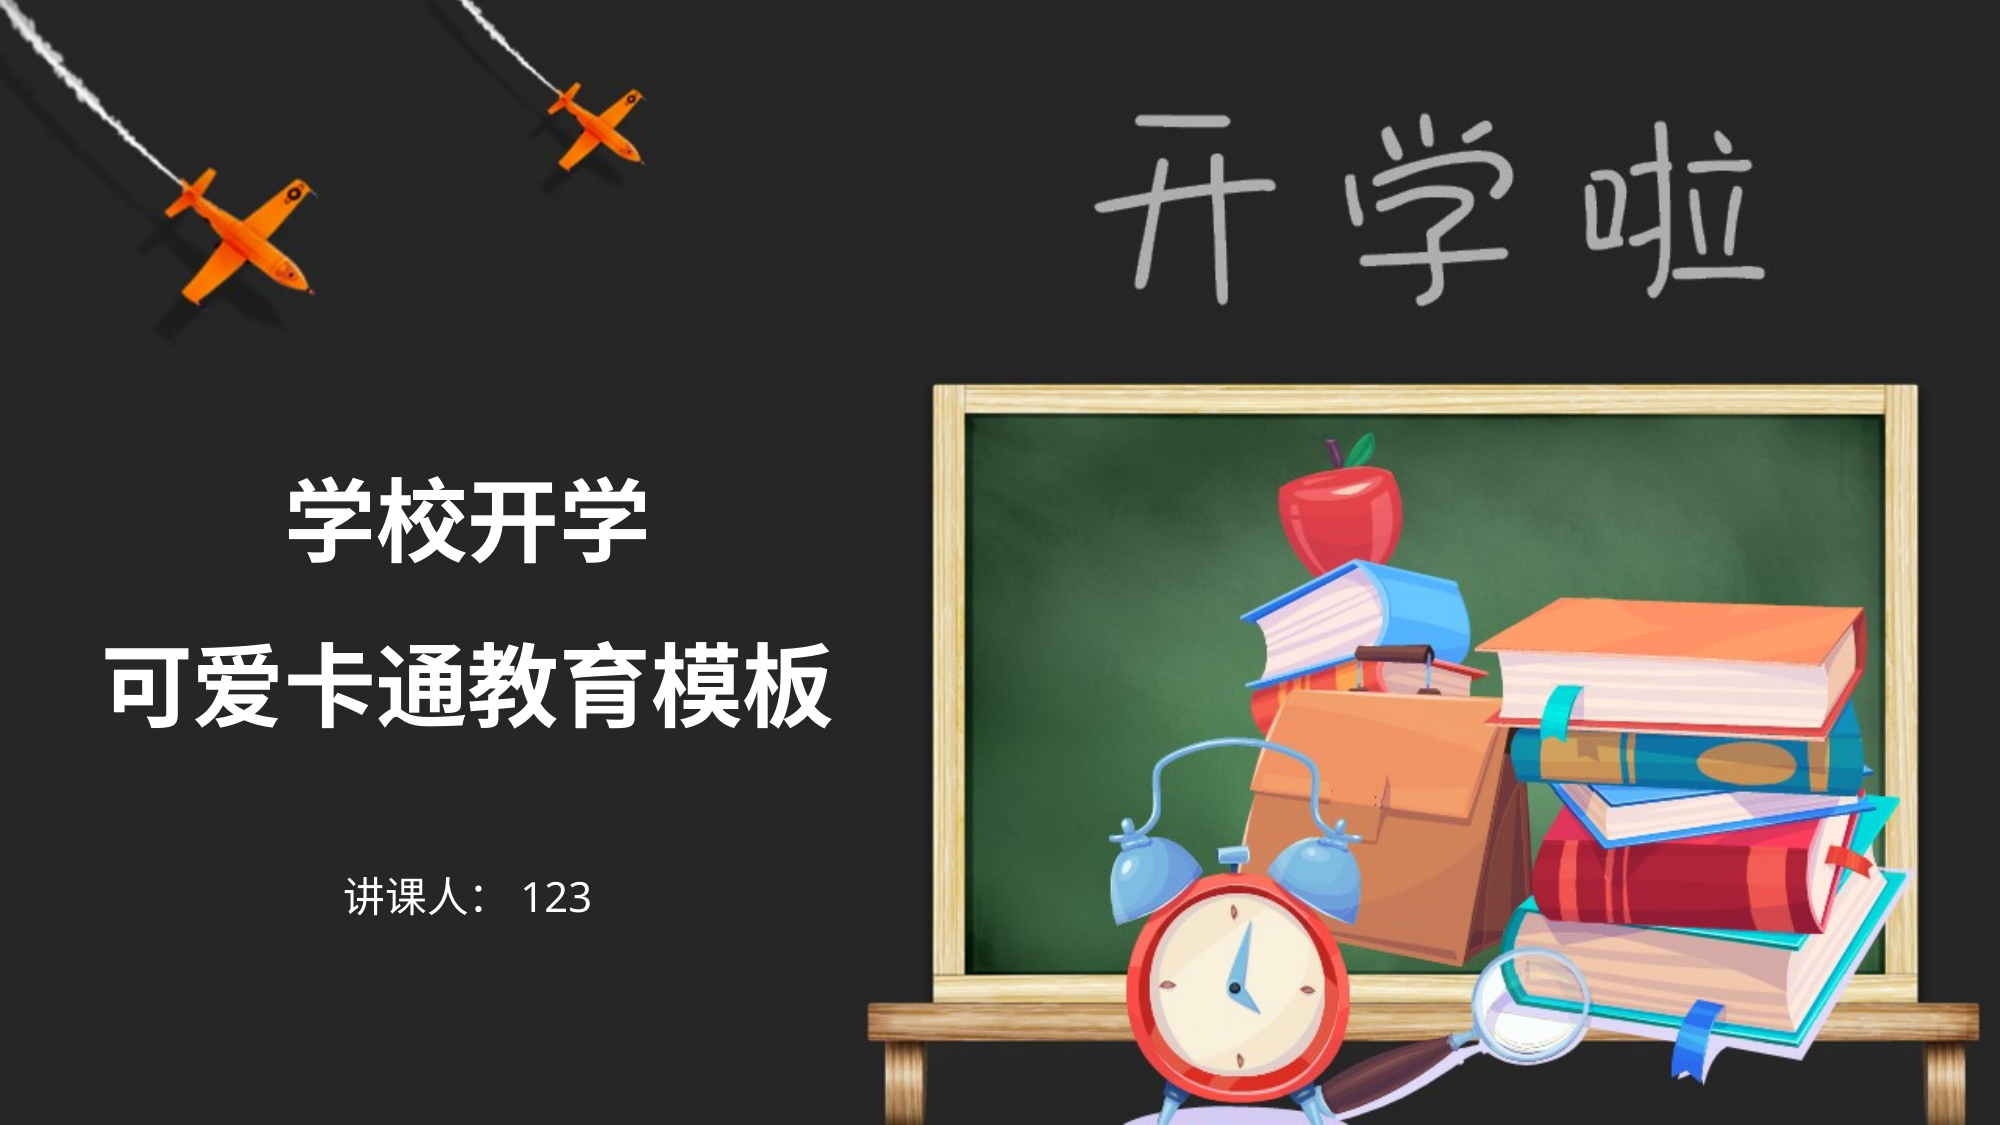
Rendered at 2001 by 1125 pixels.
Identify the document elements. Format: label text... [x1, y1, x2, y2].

subtitle 讲课人：123 [12, 838, 924, 970]
picture [0, 0, 2000, 1125]
title 学校开学 可爱卡通教育模板 [10, 331, 925, 816]
